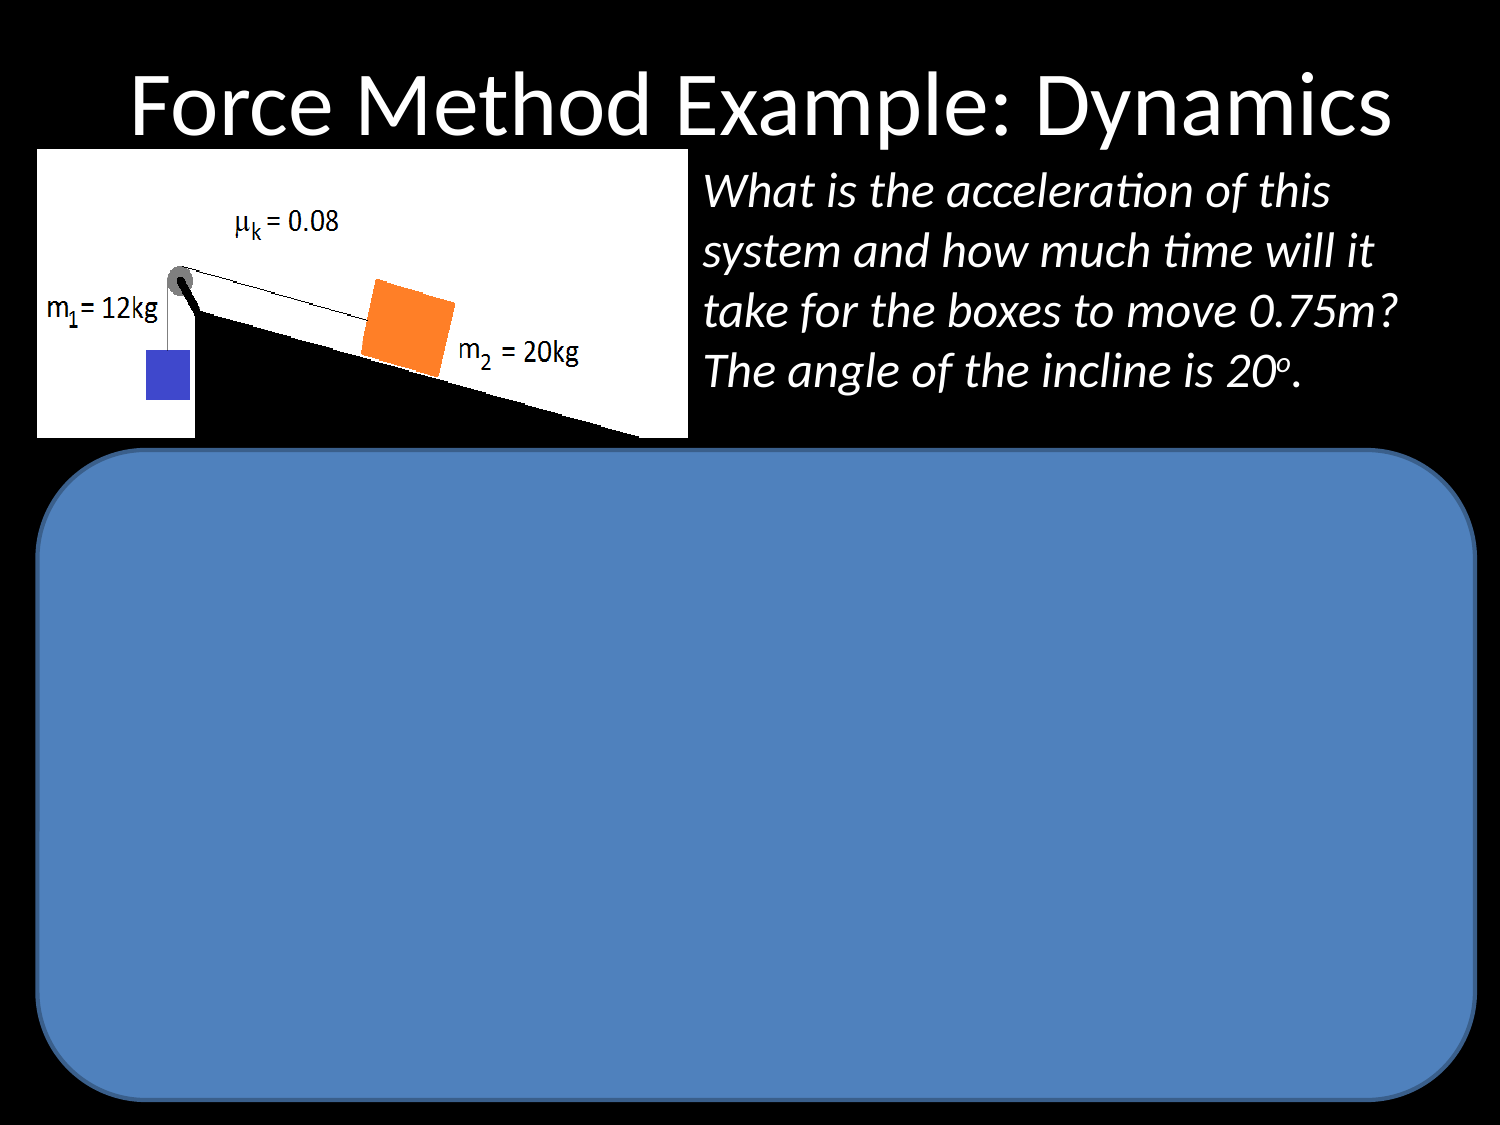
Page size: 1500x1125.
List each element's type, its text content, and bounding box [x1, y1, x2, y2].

text_box [35, 447, 1478, 1103]
title Force Method Example: Dynamics [87, 4, 1438, 149]
picture [37, 149, 688, 438]
text_box What is the acceleration of this system and how much time will it take for the boxes to move 0.75m? The angle of the incline is 20o. [688, 149, 1450, 405]
